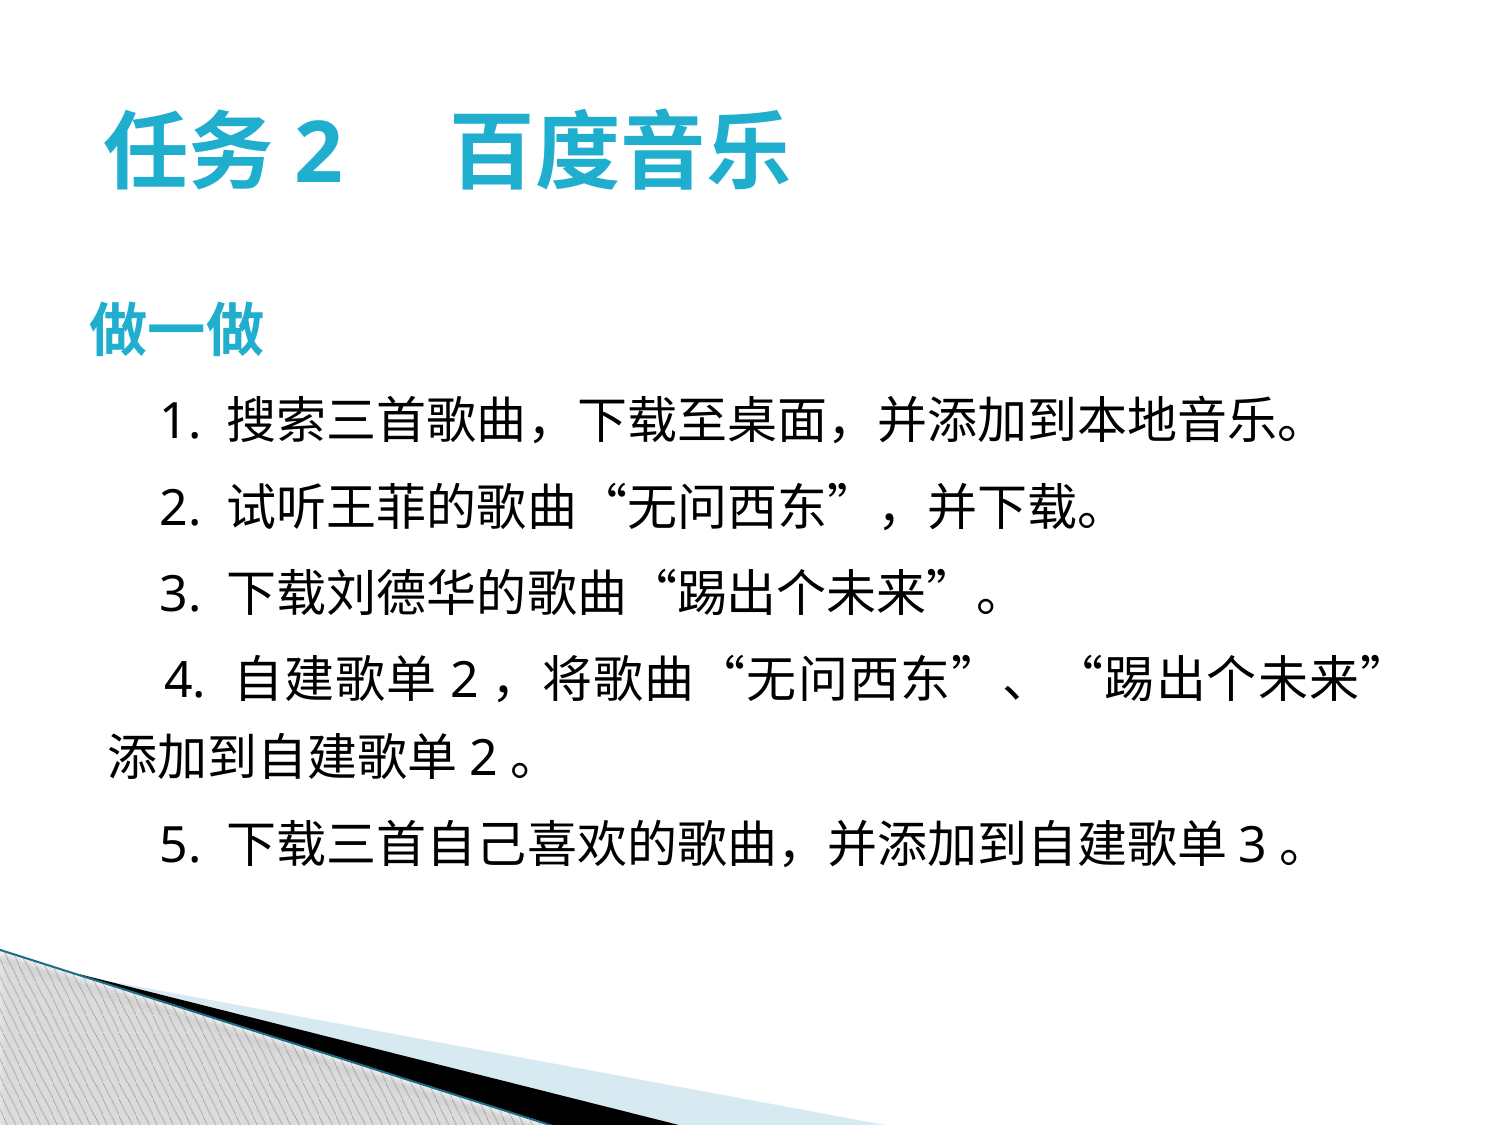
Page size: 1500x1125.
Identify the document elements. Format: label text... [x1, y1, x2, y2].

list 做一做 1. 搜索三首歌曲，下载至桌面，并添加到本地音乐。 2. 试听王菲的歌曲“无问西东”，并下载。 3. 下载刘德华的歌曲“踢出个未来”。 4. 自建歌单2，将歌曲“无问西东”、“踢出个未来”添加到自建歌单2。 5. 下载三首自己喜欢的歌曲，并添加到自建歌单3。 [75, 243, 1425, 1012]
title 任务2 百度音乐 [88, 54, 1439, 243]
